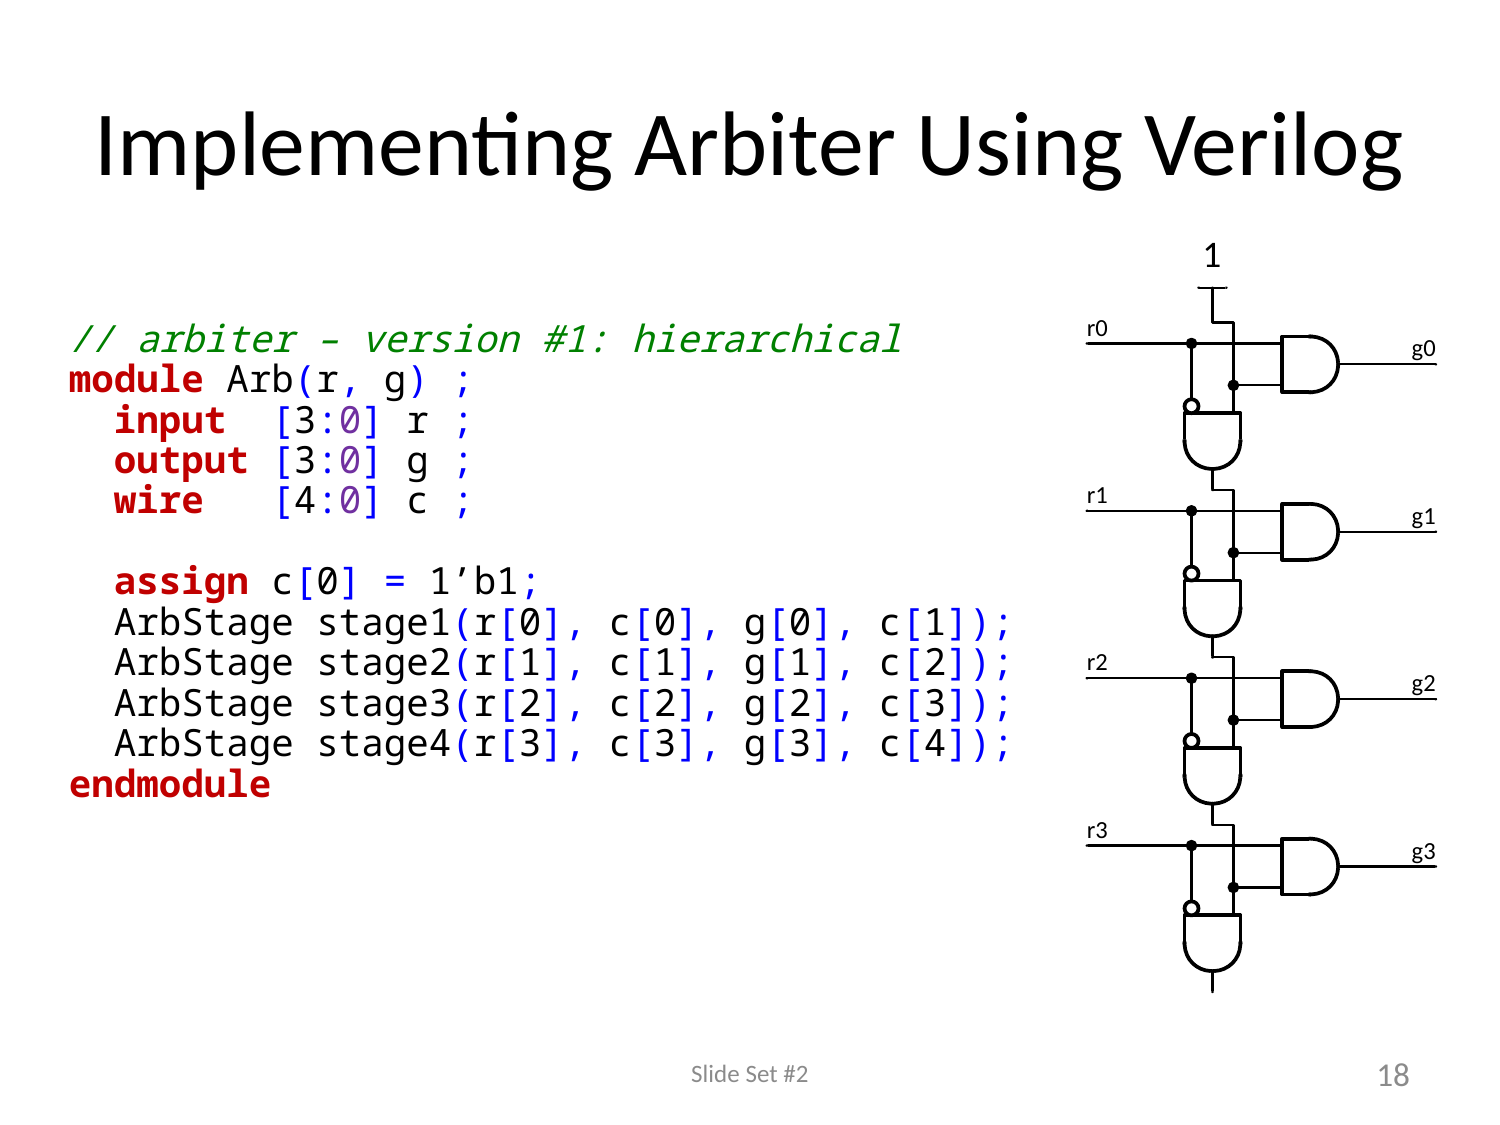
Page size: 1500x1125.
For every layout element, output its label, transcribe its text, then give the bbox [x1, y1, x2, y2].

footer Slide Set #2 [512, 1042, 988, 1103]
picture [1070, 282, 1451, 995]
text_box 1 [1187, 222, 1237, 281]
text_box // arbiter – version #1: hierarchical module Arb(r, g) ; input [3:0] r ; output [3:0] g ; wire [4:0] c ; assign c[0] = 1’b1; ArbStage stage1(r[0], c[0], g[0], c[1]); ArbStage stage2(r[1], c[1], g[1], c[2]); ArbStage stage3(r[2], c[2], g[2], c[3]); ArbStage stage4(r[3], c[3], g[3], c[4]); endmodule [54, 312, 1038, 813]
title Implementing Arbiter Using Verilog [75, 45, 1425, 233]
slide_number 18 [1074, 1042, 1425, 1103]
